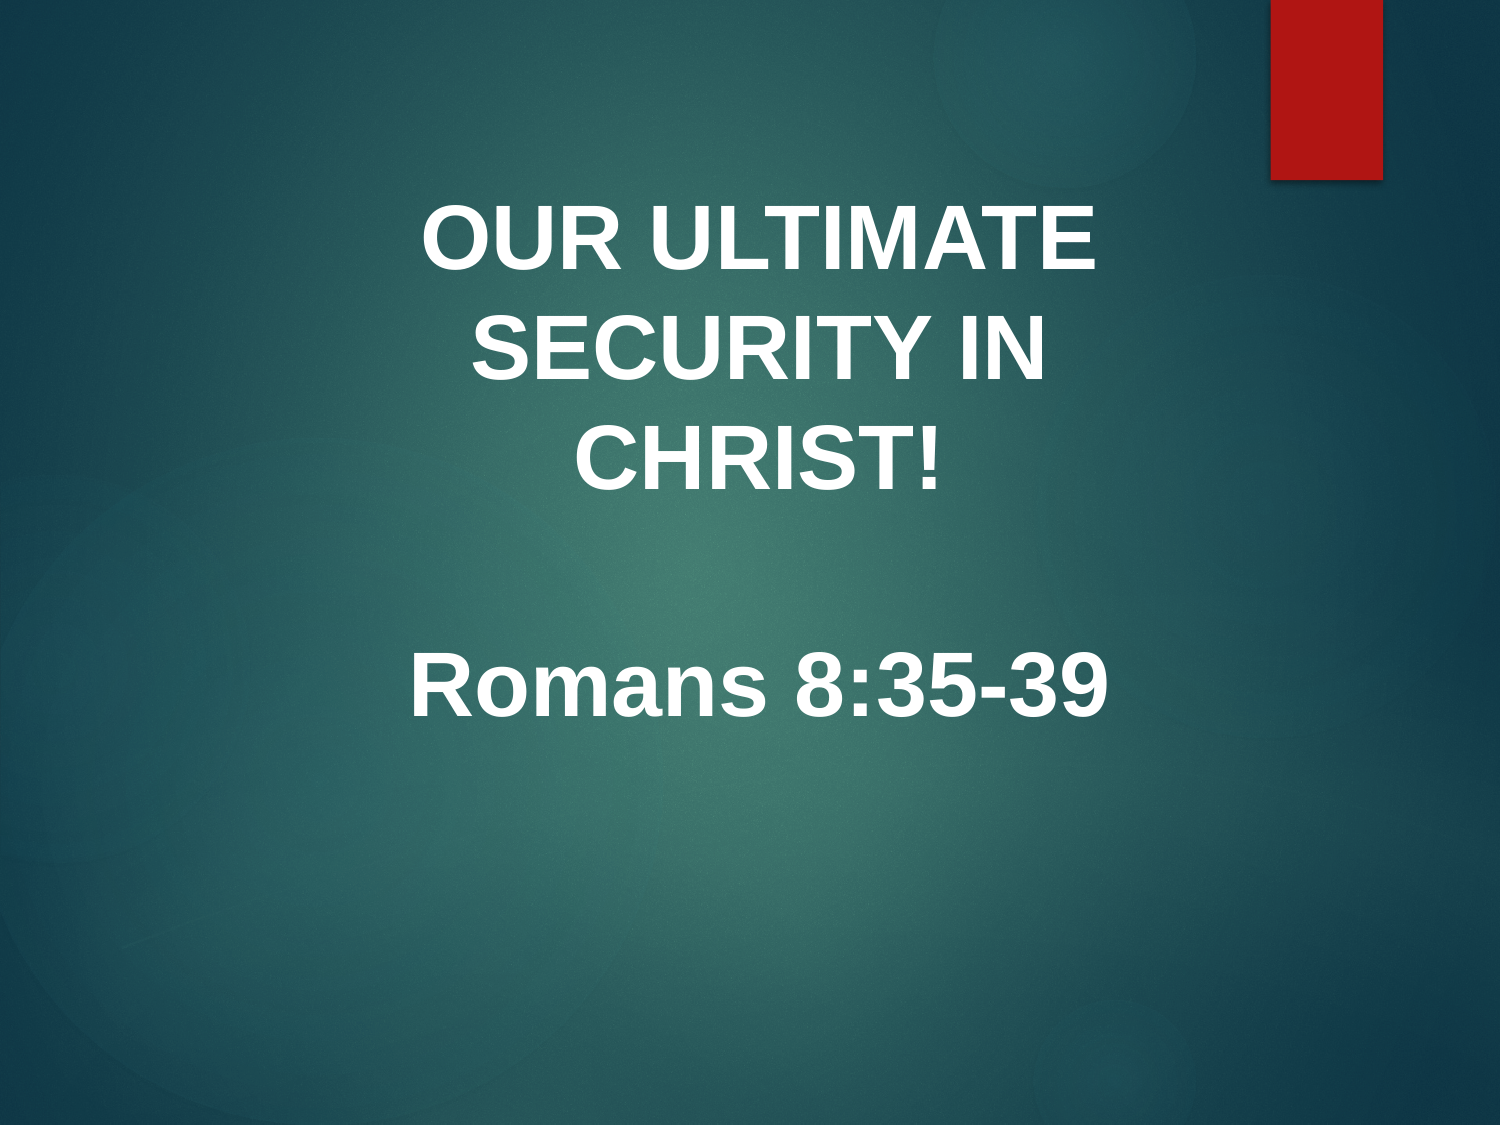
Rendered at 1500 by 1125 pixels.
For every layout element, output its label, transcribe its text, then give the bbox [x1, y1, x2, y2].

text_box OUR ULTIMATE SECURITY IN CHRIST! Romans 8:35-39 [269, 170, 1250, 860]
